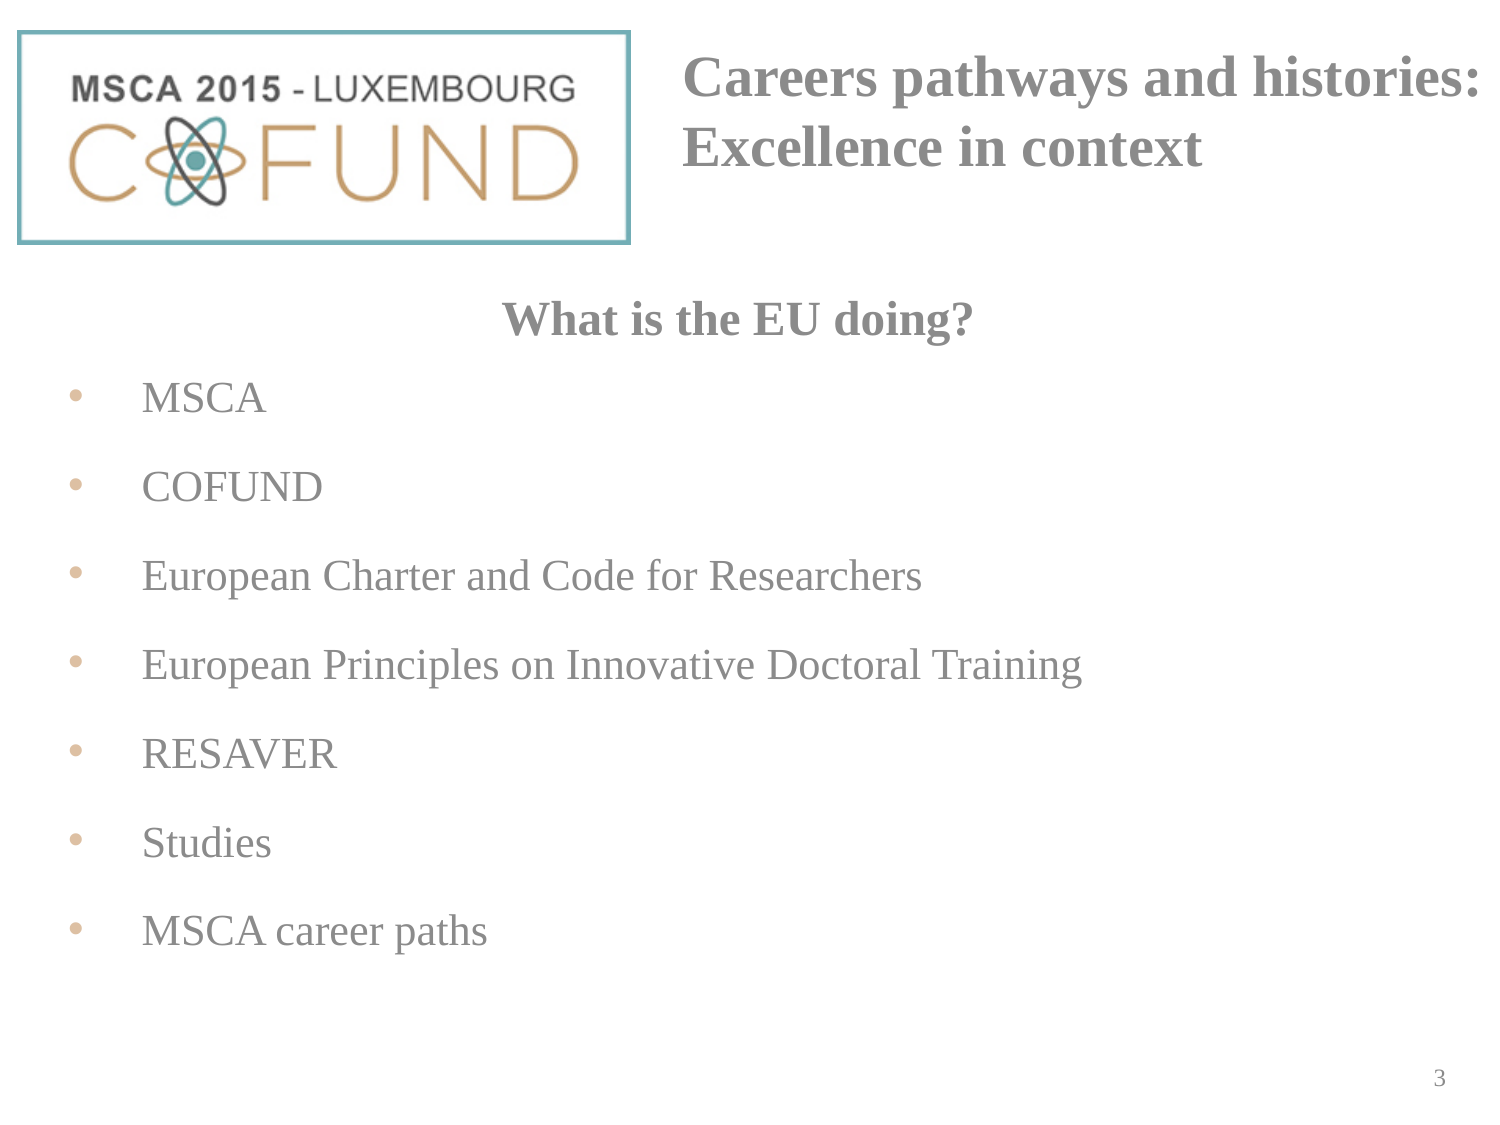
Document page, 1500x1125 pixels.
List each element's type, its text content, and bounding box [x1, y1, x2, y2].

footer 3 [986, 1046, 1462, 1107]
subtitle What is the EU doing? MSCA COFUND European Charter and Code for Researchers European Principles on Innovative Doctoral Training RESAVER Studies MSCA career paths [53, 278, 1436, 965]
picture [17, 30, 631, 246]
text_box Careers pathways and histories: Excellence in context [667, 30, 1500, 245]
